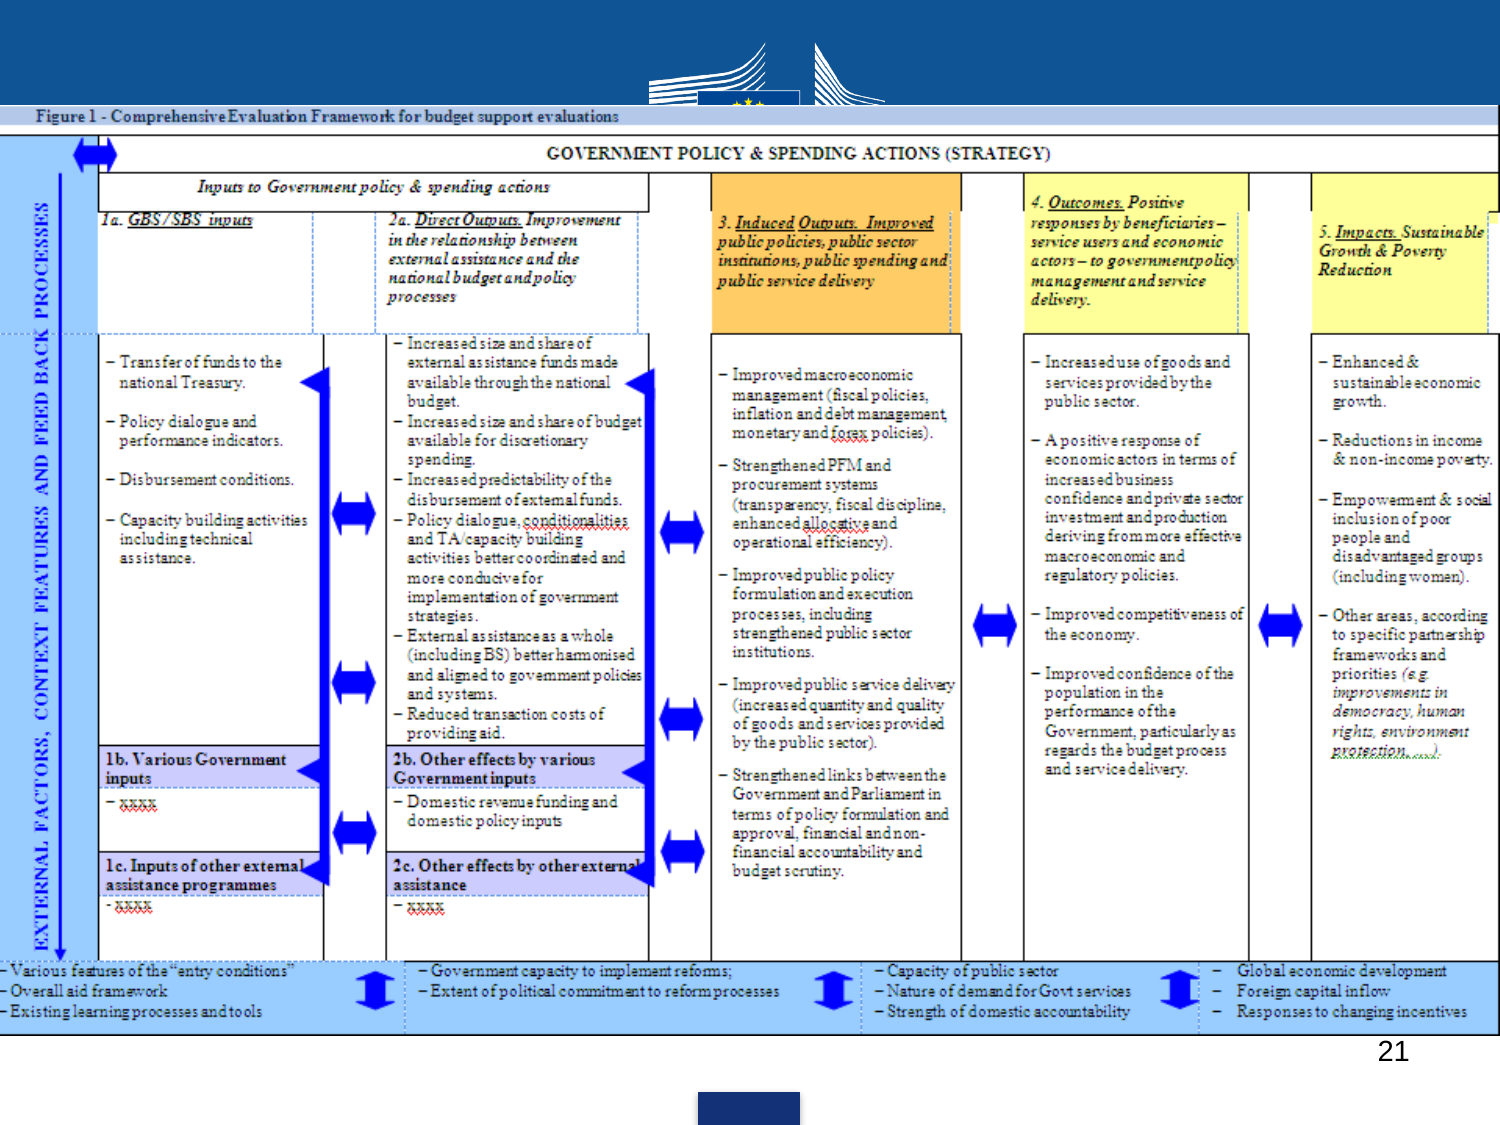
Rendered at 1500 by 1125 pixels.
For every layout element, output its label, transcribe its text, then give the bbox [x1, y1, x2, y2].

slide_number 21 [1074, 1042, 1426, 1103]
picture [0, 42, 1500, 1036]
